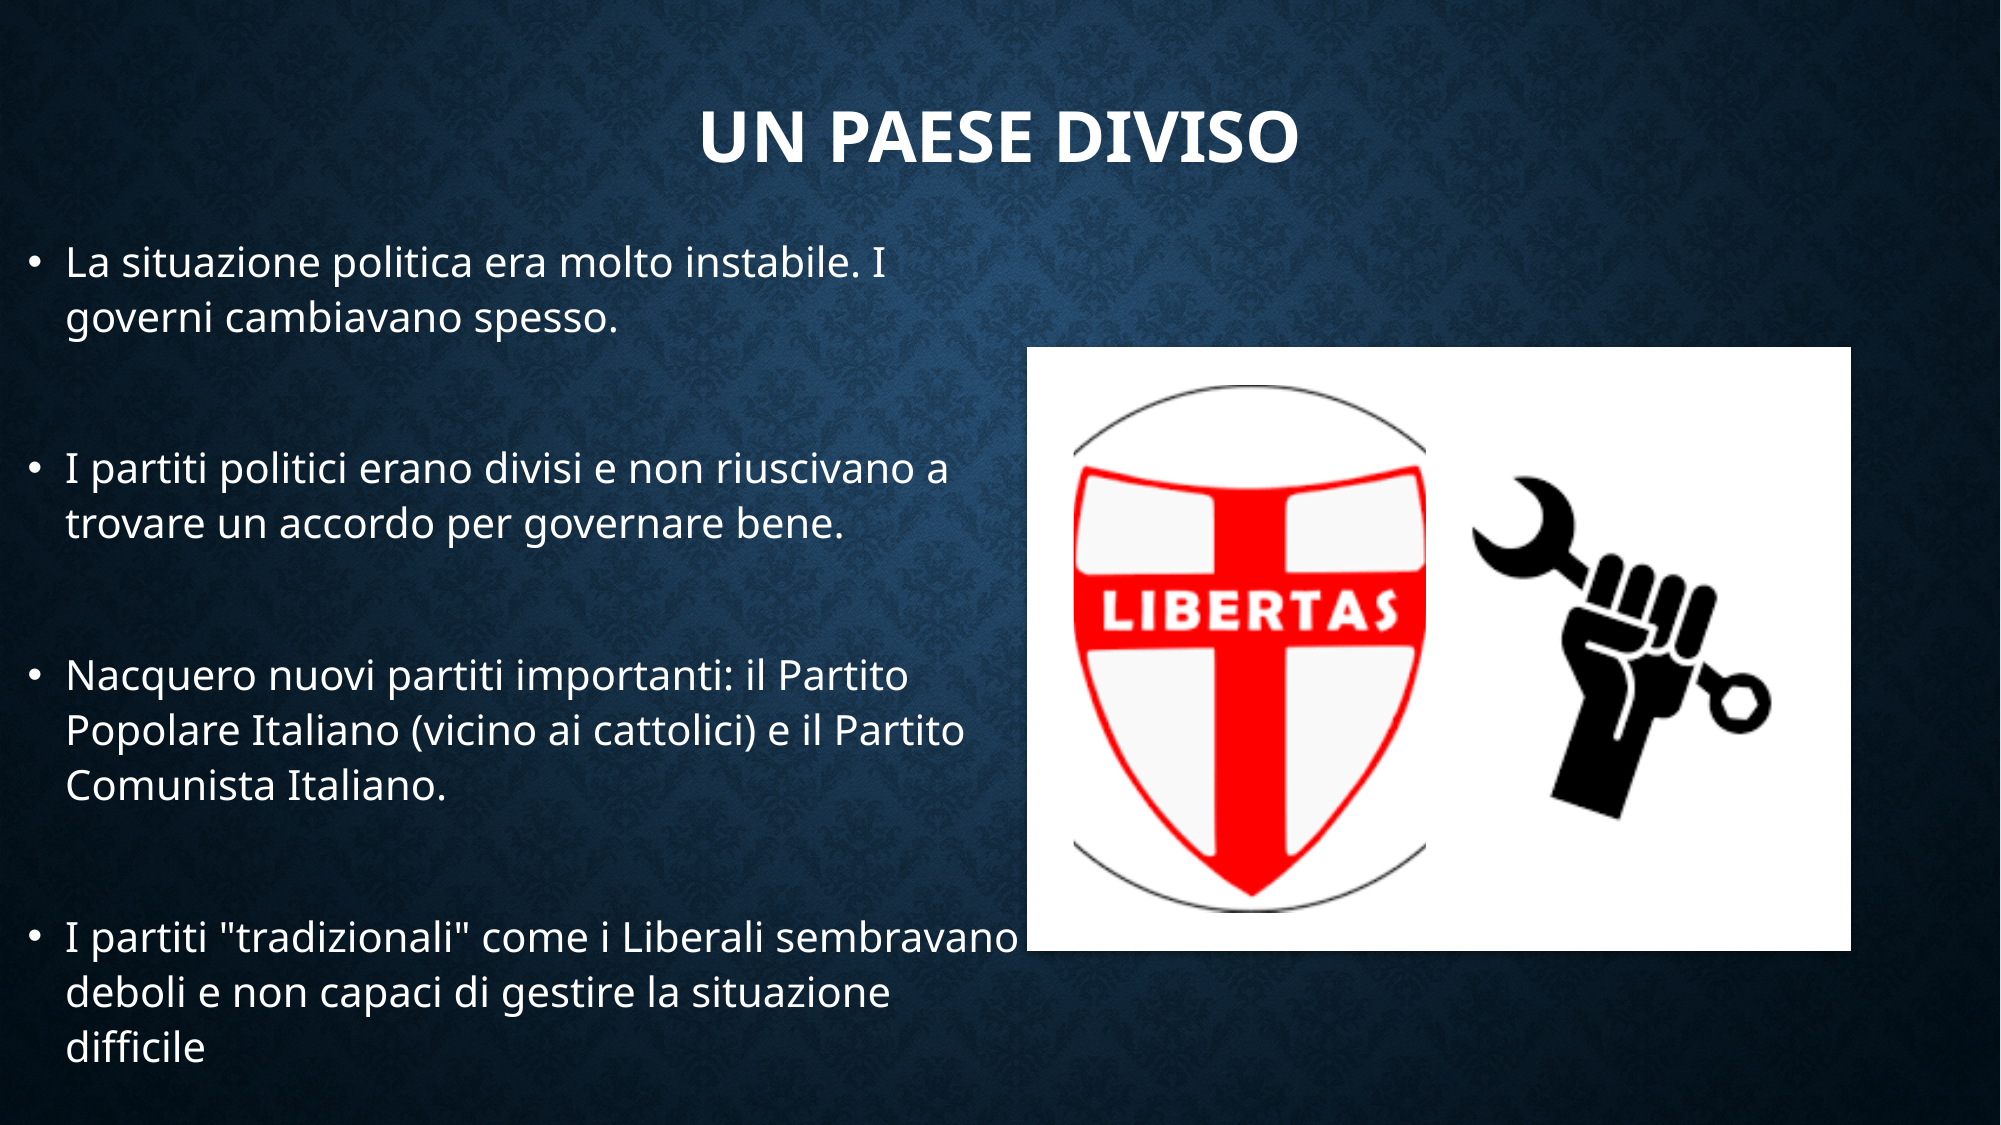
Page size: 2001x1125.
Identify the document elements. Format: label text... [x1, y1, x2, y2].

list La situazione politica era molto instabile. I governi cambiavano spesso. I partiti politici erano divisi e non riuscivano a trovare un accordo per governare bene. Nacquero nuovi partiti importanti: il Partito Popolare Italiano (vicino ai cattolici) e il Partito Comunista Italiano. I partiti "tradizionali" come i Liberali sembravano deboli e non capaci di gestire la situazione difficile [12, 223, 1043, 913]
text_box [1041, 361, 1837, 937]
picture [1073, 384, 1427, 914]
picture [1451, 384, 1801, 914]
title Un Paese Diviso [150, 31, 1850, 249]
text_box [0, 0, 2000, 1125]
